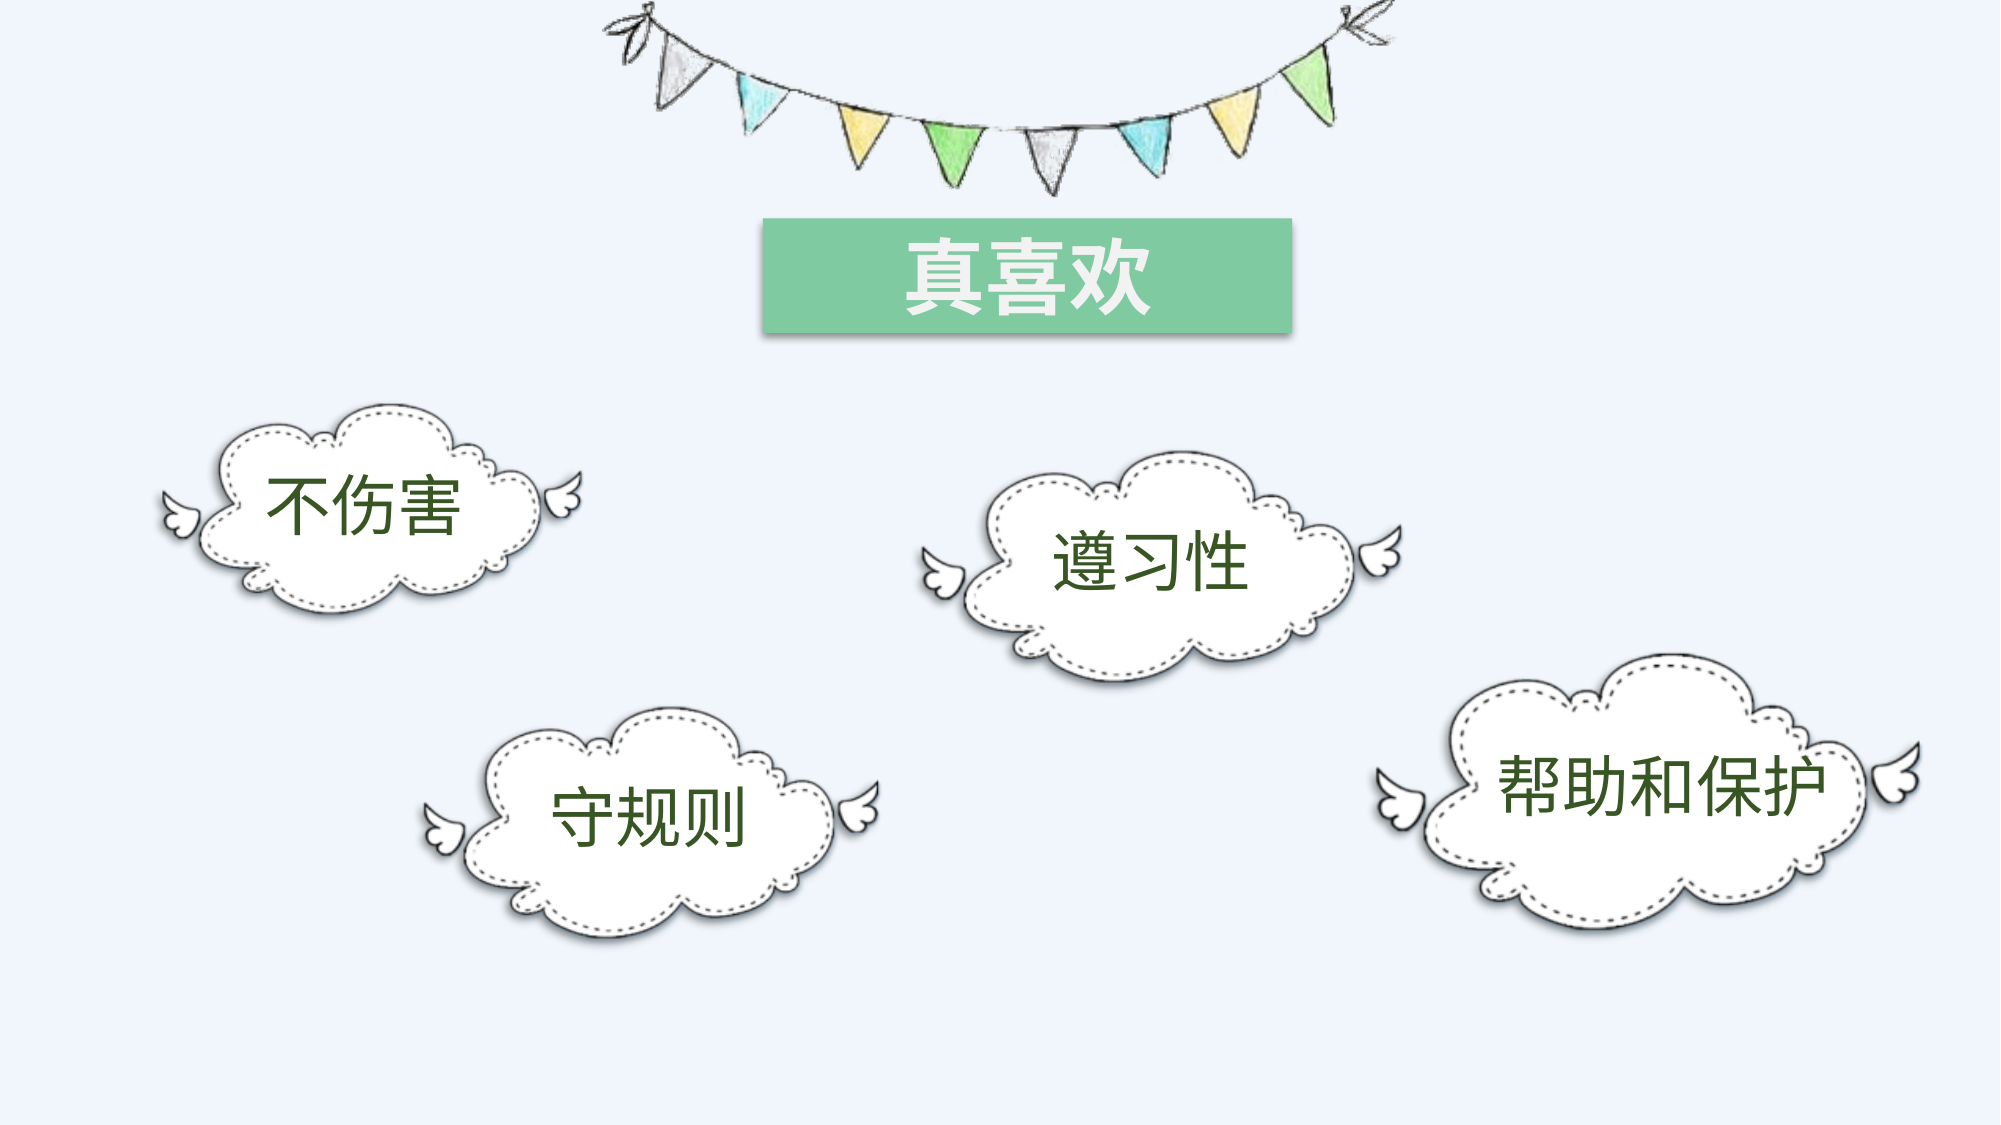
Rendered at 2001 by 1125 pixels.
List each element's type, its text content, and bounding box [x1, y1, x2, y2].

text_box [904, 415, 1411, 725]
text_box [407, 671, 888, 981]
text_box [147, 371, 590, 653]
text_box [1355, 610, 1931, 981]
text_box 真喜欢 [762, 237, 1293, 333]
picture [589, 0, 1411, 237]
